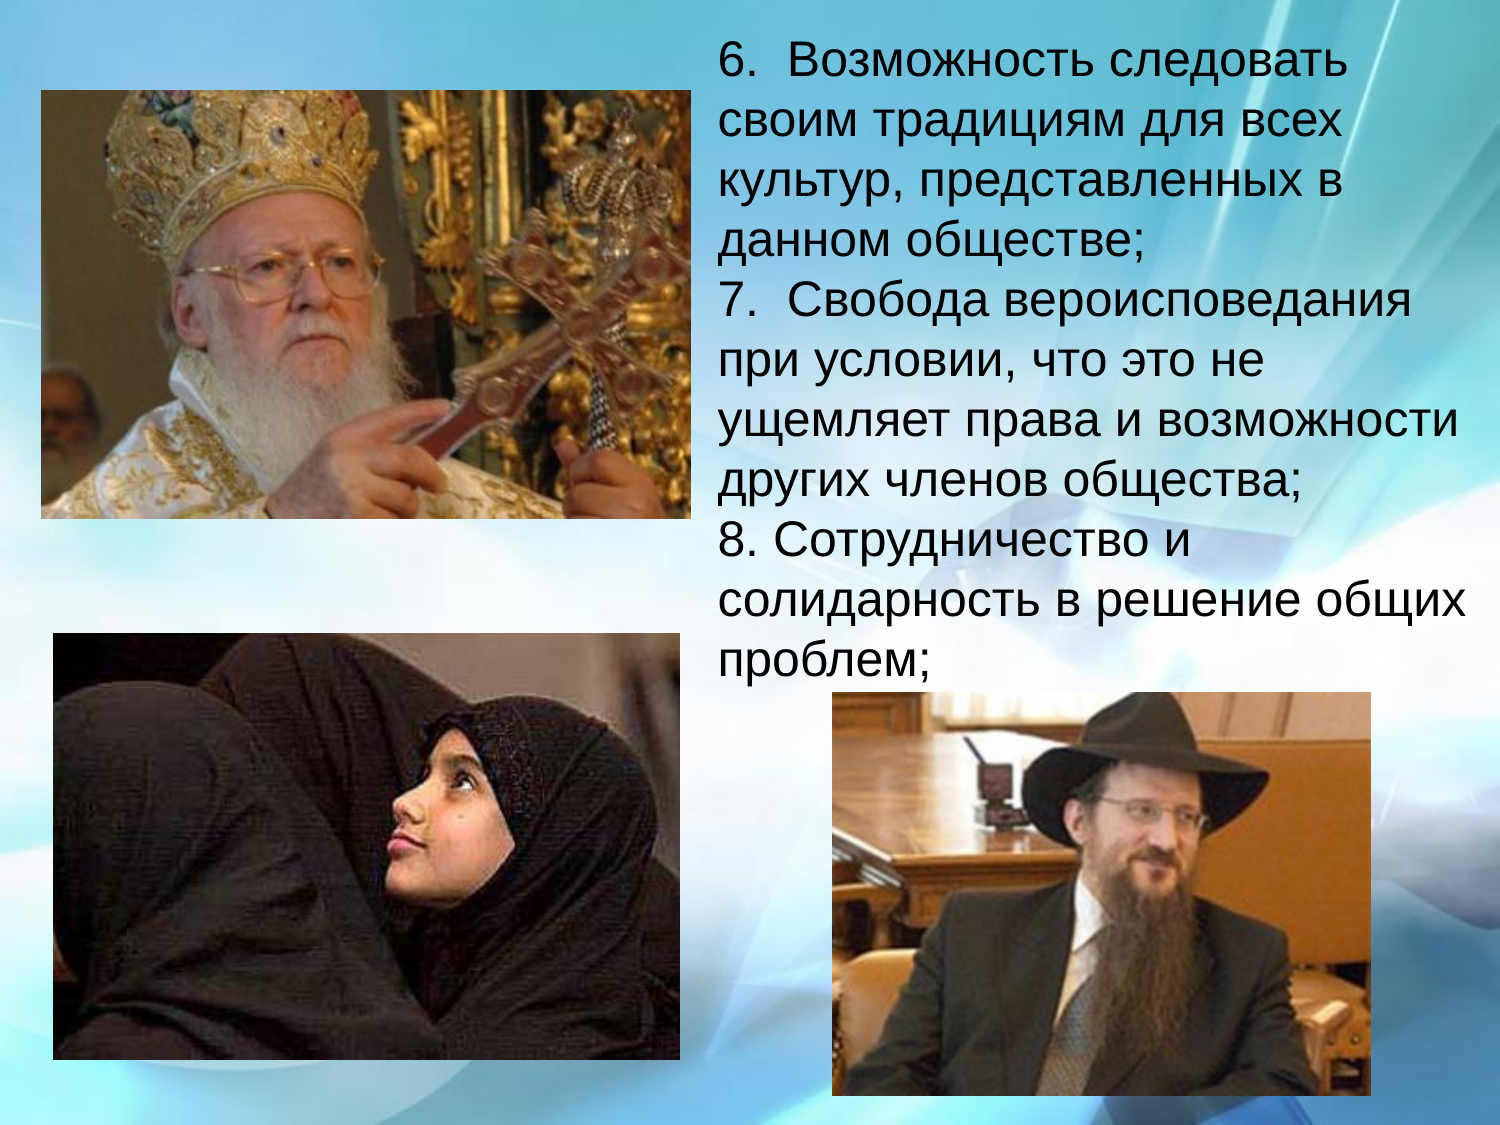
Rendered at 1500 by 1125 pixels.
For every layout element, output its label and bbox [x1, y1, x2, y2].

picture [832, 692, 1371, 1097]
picture [40, 89, 692, 519]
list [0, 0, 1500, 1125]
picture [52, 632, 680, 1060]
